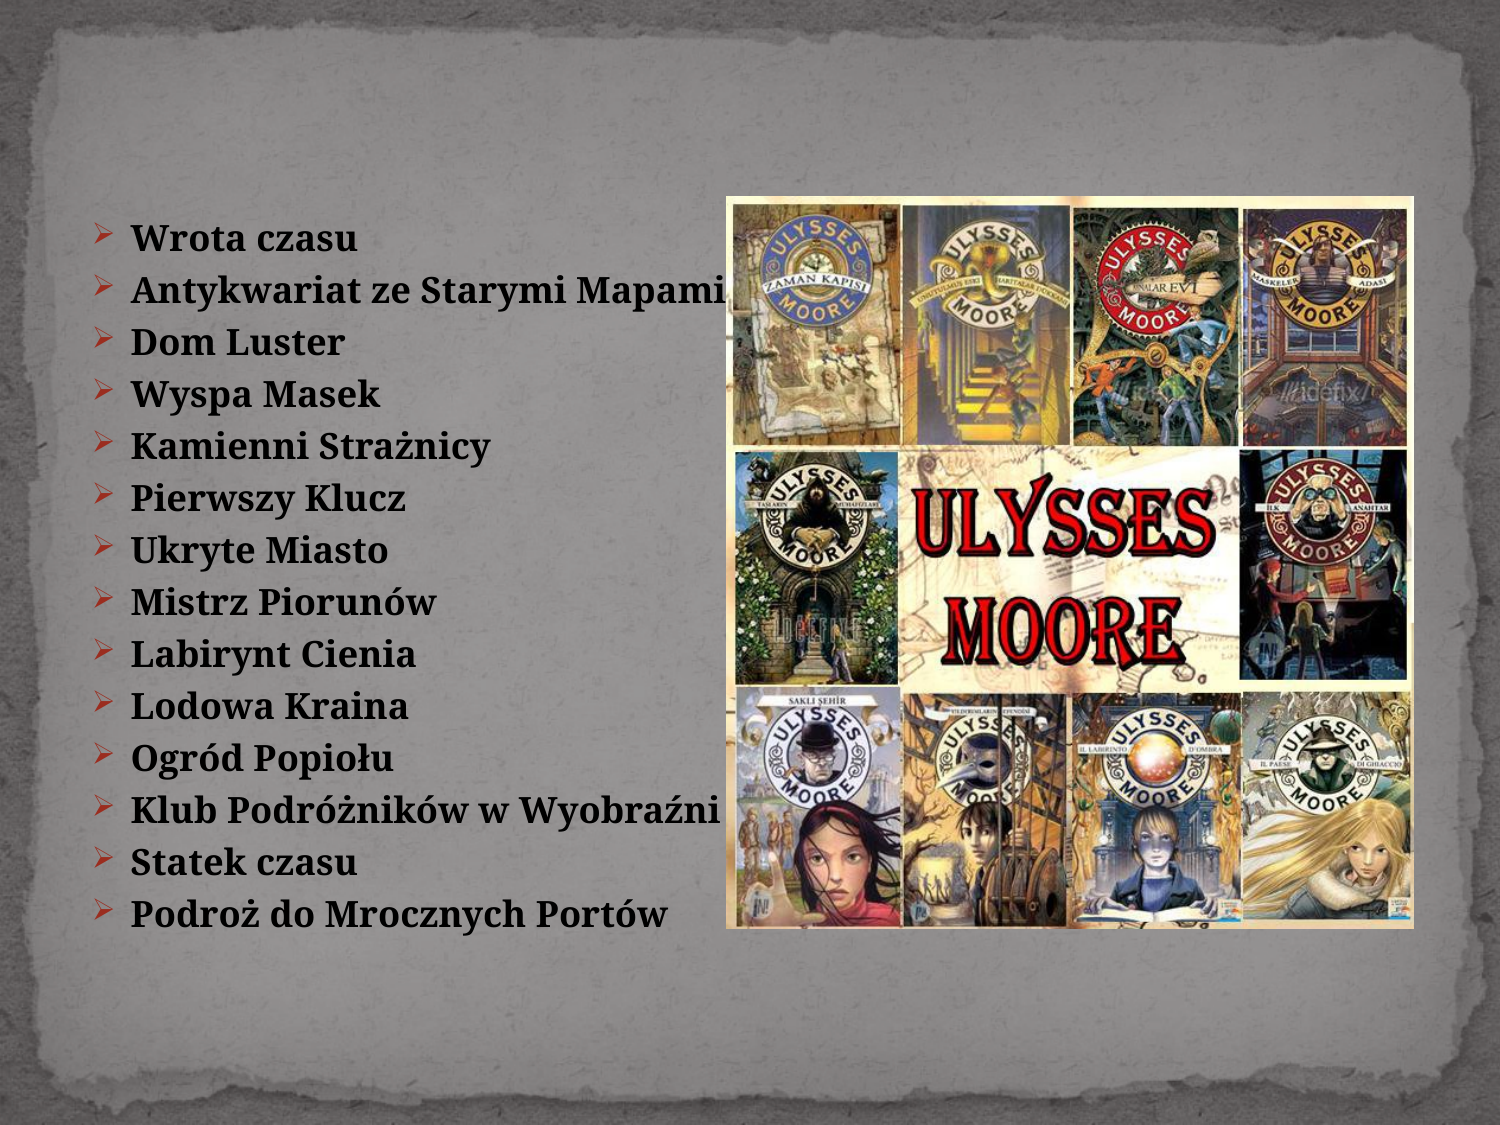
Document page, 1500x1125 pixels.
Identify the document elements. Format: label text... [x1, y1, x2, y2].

list Wrota czasu Antykwariat ze Starymi Mapami Dom Luster Wyspa Masek Kamienni Strażnicy Pierwszy Klucz Ukryte Miasto Mistrz Piorunów Labirynt Cienia Lodowa Kraina Ogród Popiołu Klub Podróżników w Wyobraźni Statek czasu Podroż do Mrocznych Portów [76, 207, 1428, 951]
picture [726, 196, 1414, 929]
